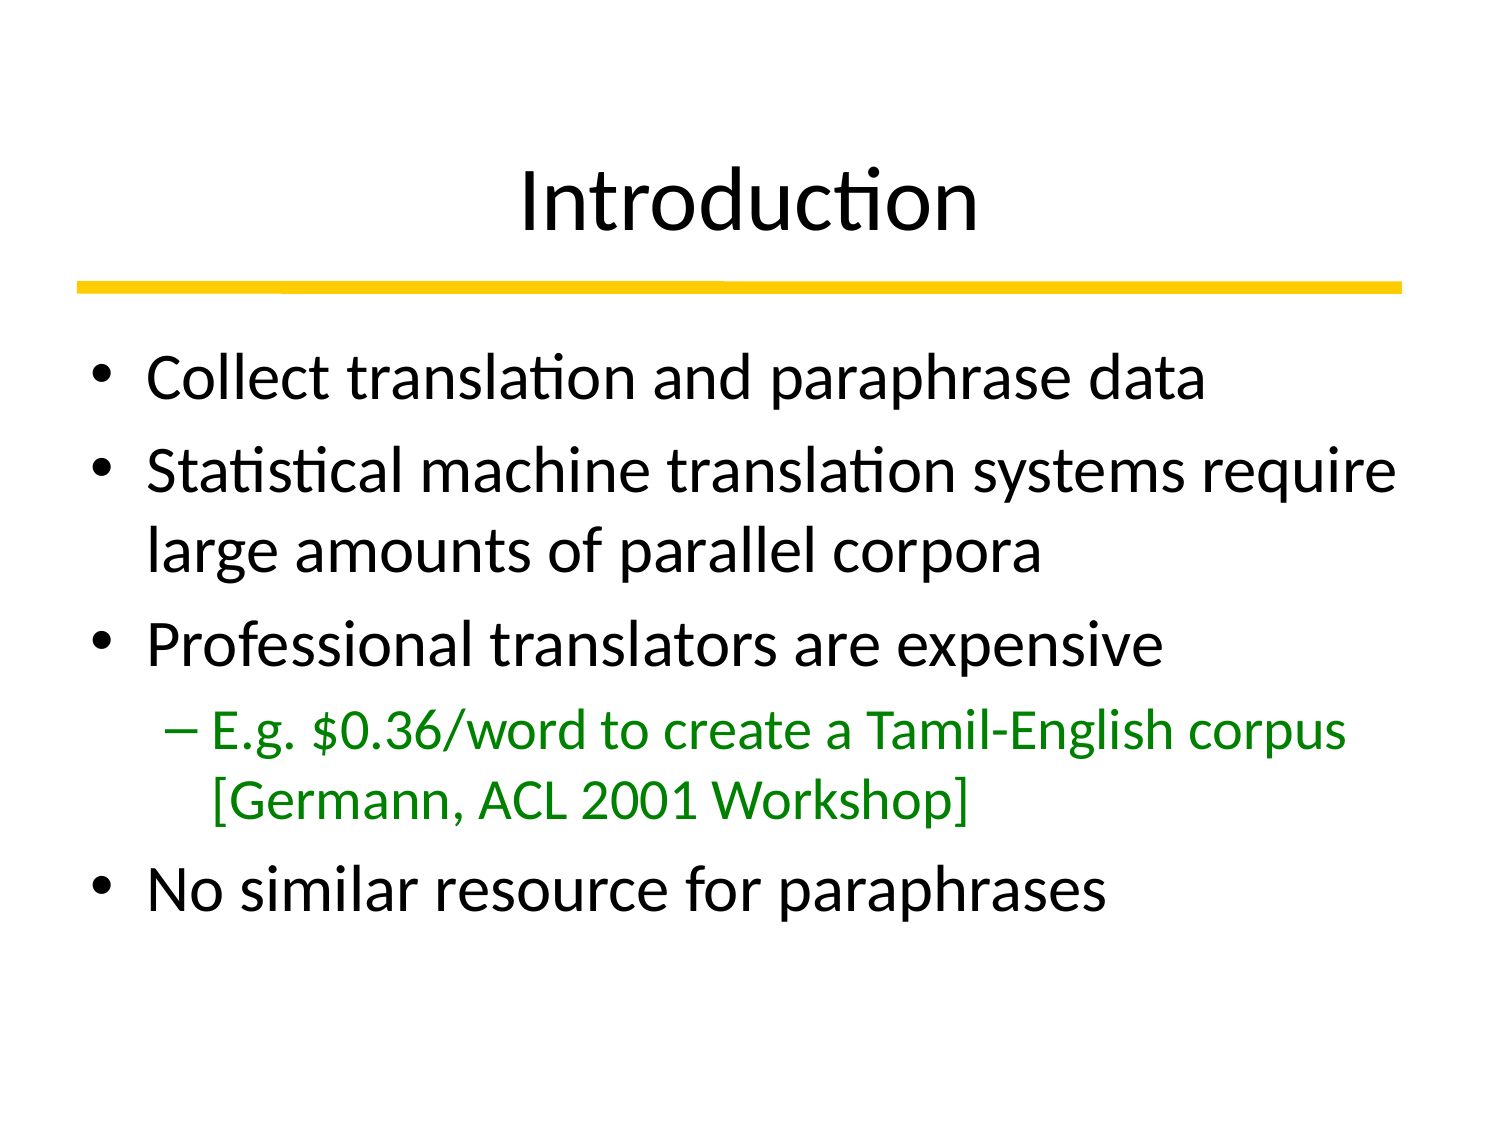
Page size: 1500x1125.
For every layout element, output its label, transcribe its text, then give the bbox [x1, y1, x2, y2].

list Collect translation and paraphrase data Statistical machine translation systems require large amounts of parallel corpora Professional translators are expensive E.g. $0.36/word to create a Tamil-English corpus [Germann, ACL 2001 Workshop] No similar resource for paraphrases [75, 324, 1425, 1005]
title Introduction [75, 99, 1425, 288]
